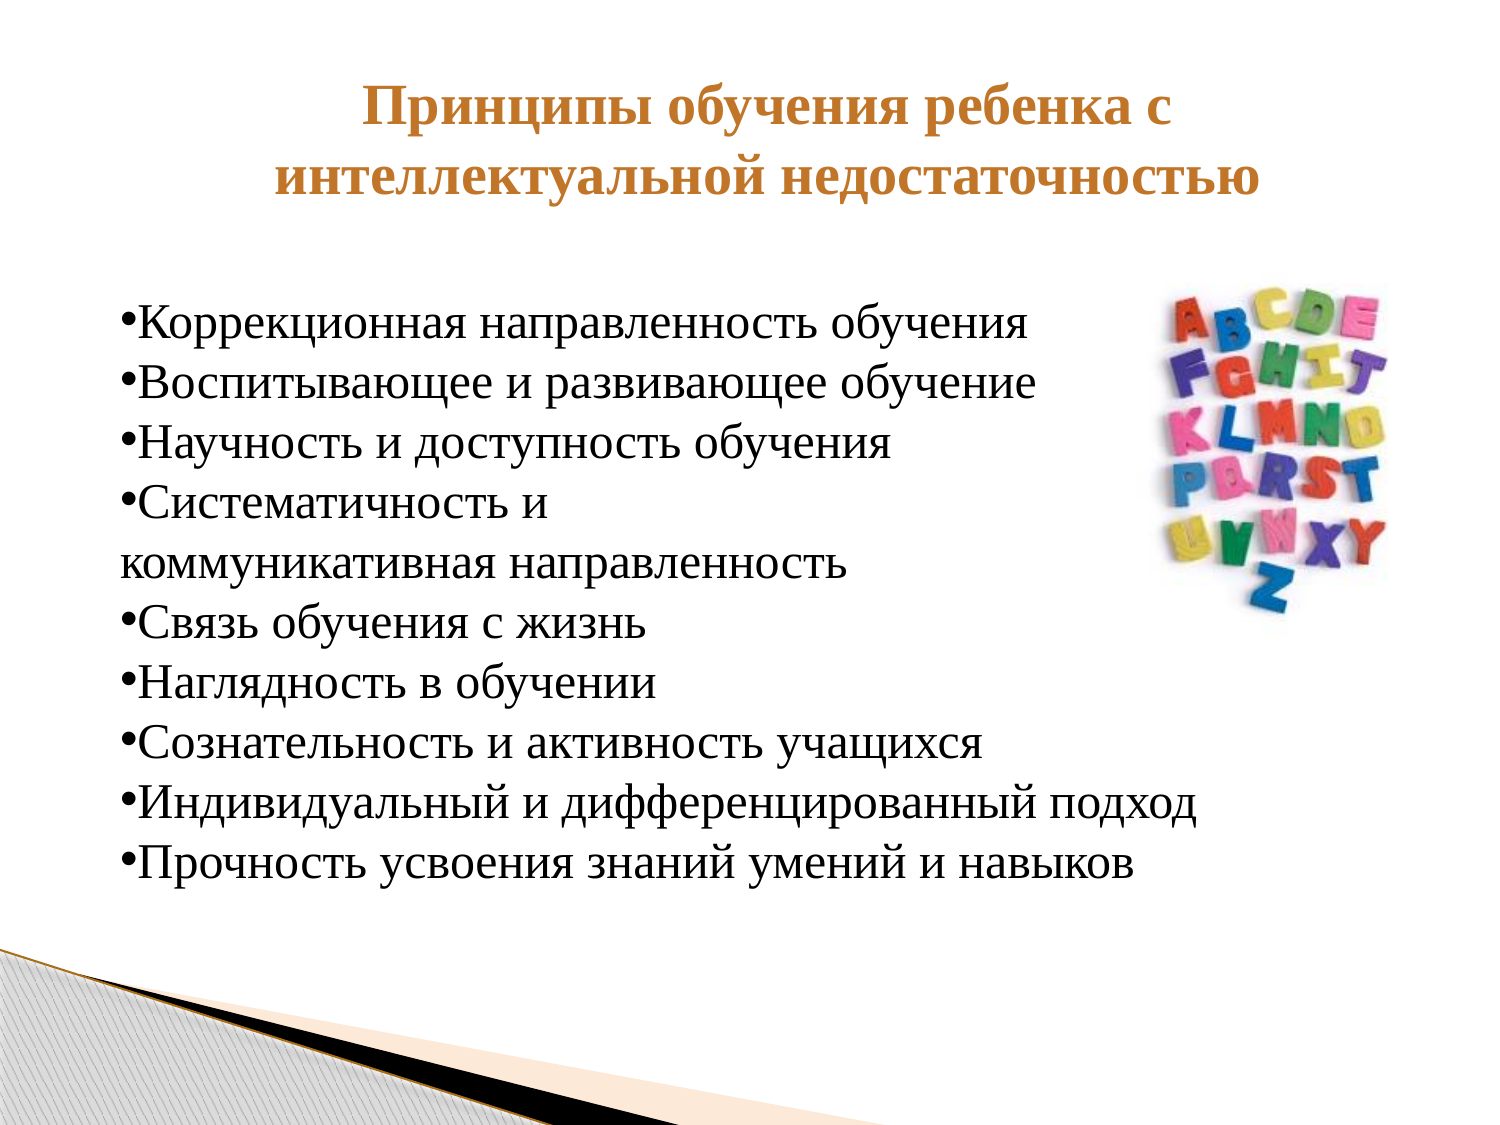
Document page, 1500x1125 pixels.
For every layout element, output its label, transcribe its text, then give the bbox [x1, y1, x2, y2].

picture [1136, 234, 1414, 648]
text_box Коррекционная направленность обучения Воспитывающее и развивающее обучение Научность и доступность обучения Систематичность и коммуникативная направленность Связь обучения с жизнь Наглядность в обучении Сознательность и активность учащихся Индивидуальный и дифференцированный подход Прочность усвоения знаний умений и навыков [105, 281, 1453, 1125]
text_box Принципы обучения ребенка с интеллектуальной недостаточностью [164, 58, 1372, 214]
